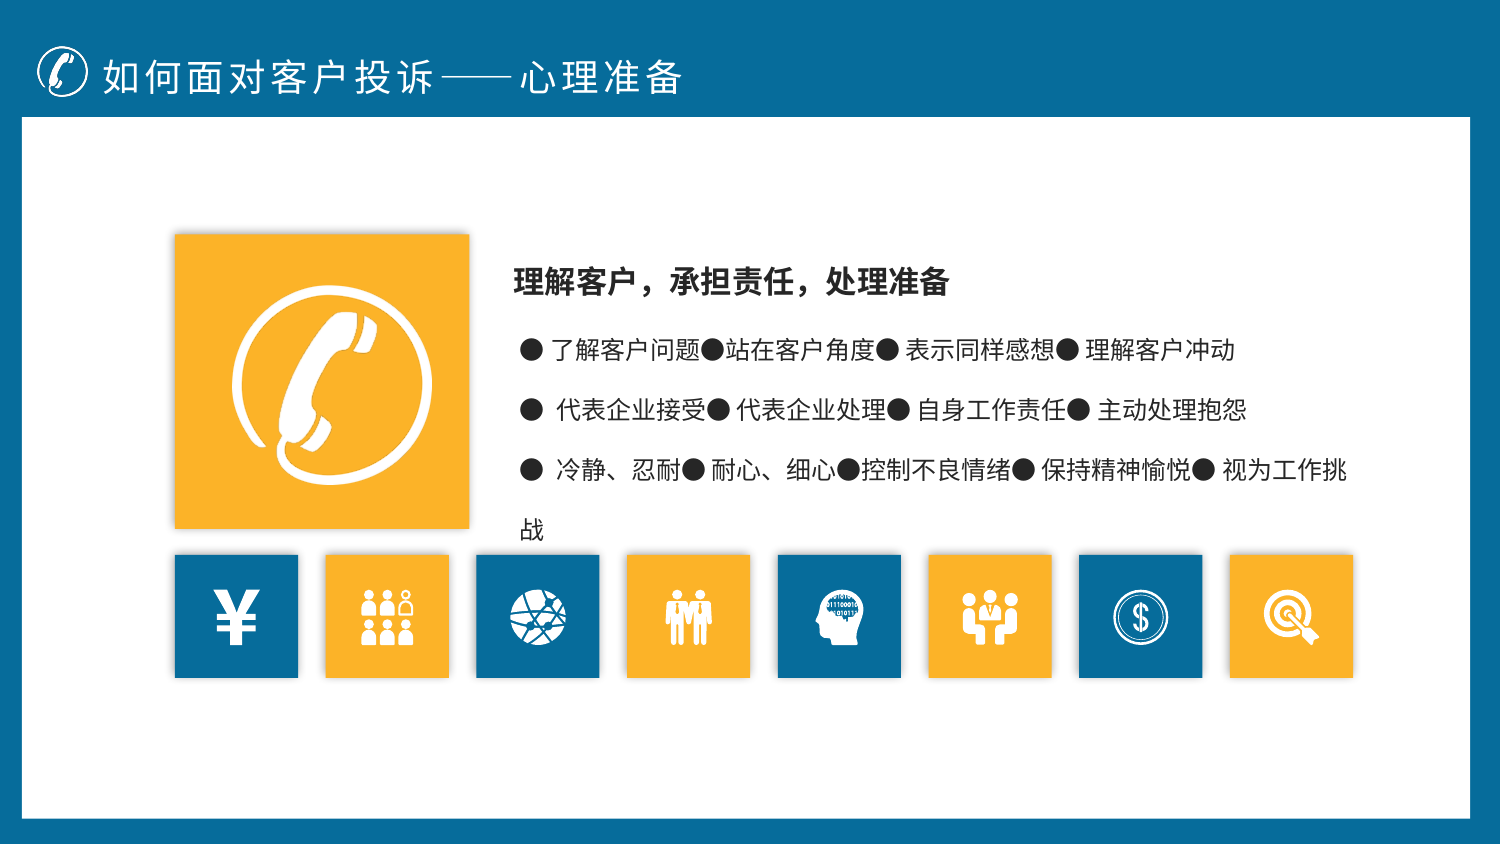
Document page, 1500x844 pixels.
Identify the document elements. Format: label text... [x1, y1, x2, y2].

text_box 如何面对客户投诉——心理准备 [87, 46, 938, 107]
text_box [174, 234, 470, 529]
picture [50, 54, 68, 85]
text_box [174, 554, 1354, 678]
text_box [498, 254, 1376, 485]
picture [80, 63, 87, 88]
